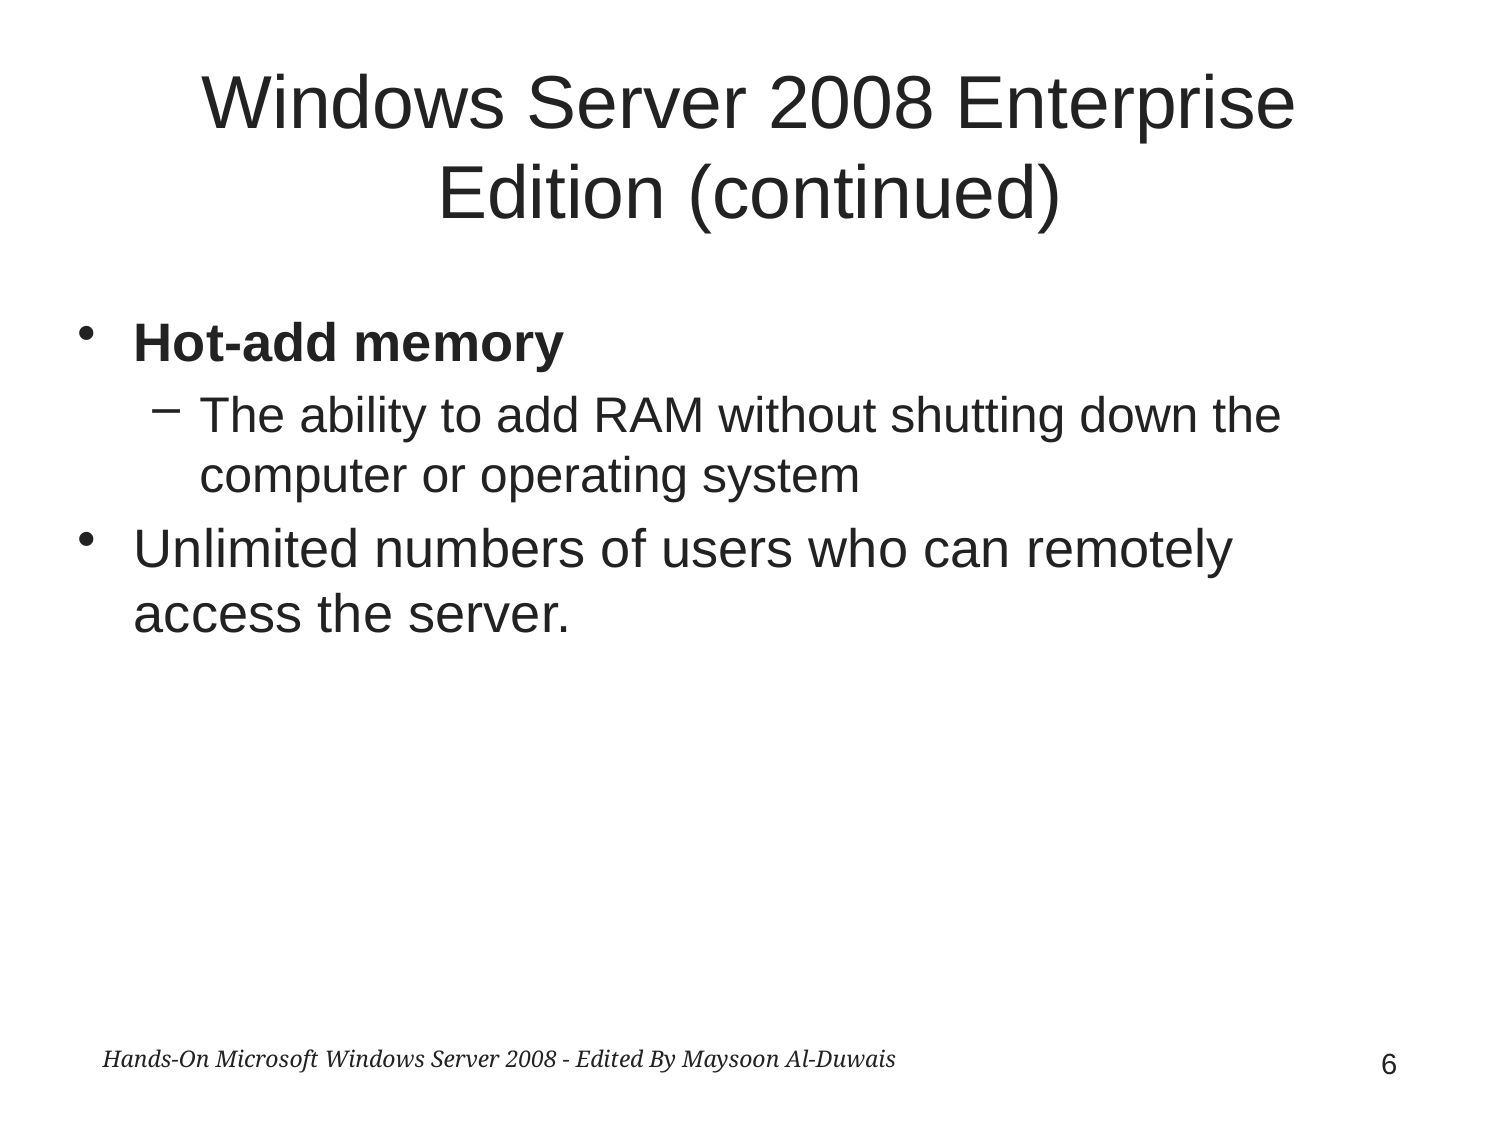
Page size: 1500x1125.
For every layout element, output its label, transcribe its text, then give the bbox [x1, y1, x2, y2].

footer Hands-On Microsoft Windows Server 2008 - Edited By Maysoon Al-Duwais [87, 1037, 1051, 1101]
title Windows Server 2008 Enterprise Edition (continued) [87, 37, 1413, 251]
slide_number 6 [1074, 1037, 1413, 1101]
list Hot-add memory The ability to add RAM without shutting down the computer or operating system Unlimited numbers of users who can remotely access the server. [62, 299, 1413, 1013]
